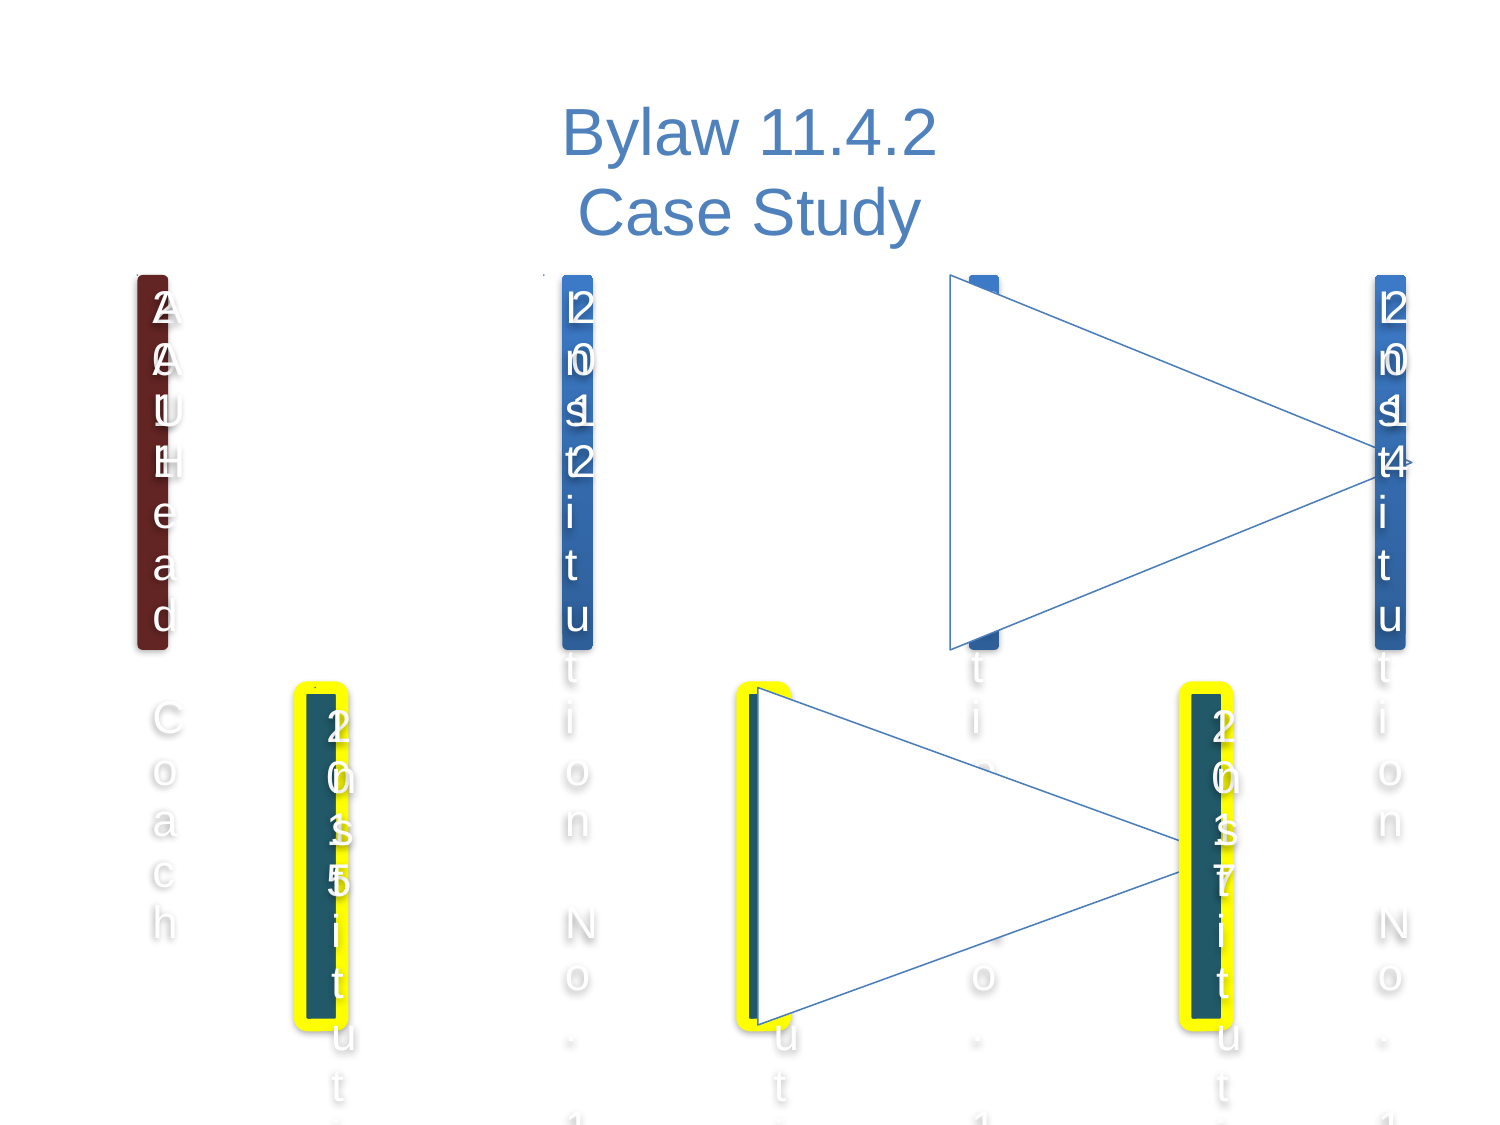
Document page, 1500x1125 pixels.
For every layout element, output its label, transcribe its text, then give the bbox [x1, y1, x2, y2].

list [137, 274, 1376, 651]
title Bylaw 11.4.2 Case Study [75, 75, 1425, 263]
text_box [299, 687, 1238, 1026]
